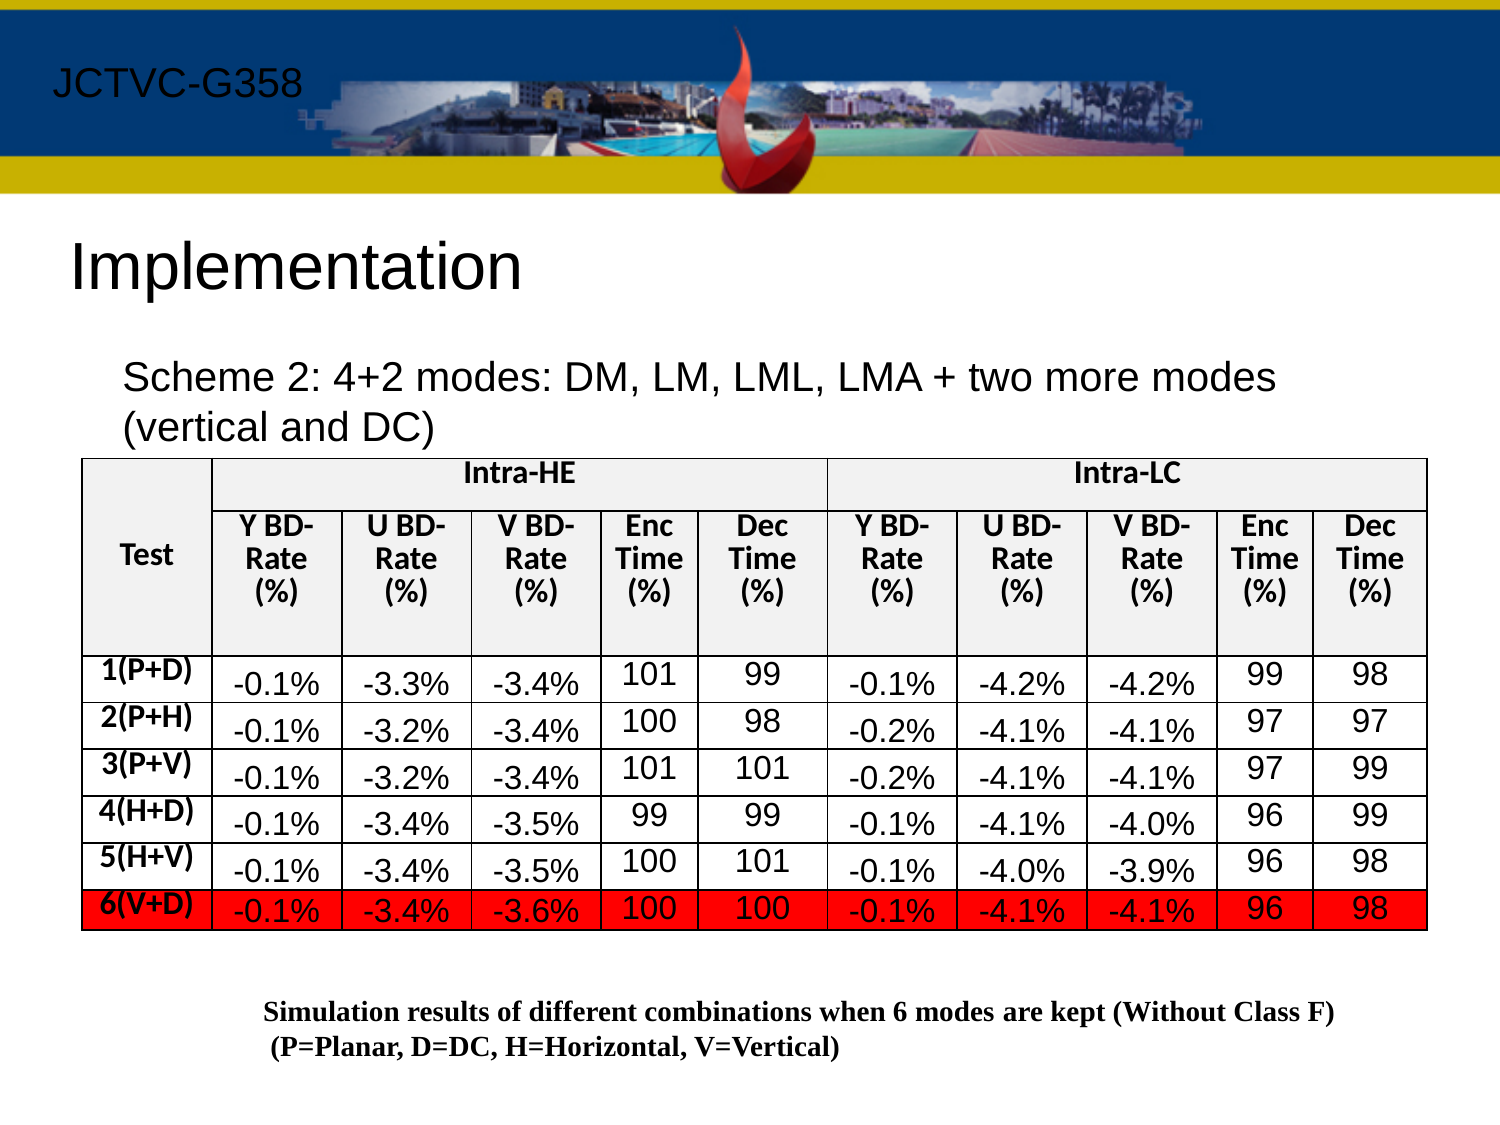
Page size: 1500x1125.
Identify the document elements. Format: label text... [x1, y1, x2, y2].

table_cell V BD-Rate (%) [472, 512, 600, 655]
table_cell 97 [1218, 703, 1312, 748]
table_cell -0.2% [828, 750, 956, 795]
table_cell -0.2% [828, 703, 956, 748]
table_cell 5(H+V) [83, 844, 211, 889]
table_cell 100 [602, 891, 697, 929]
table_cell -0.1% [213, 891, 341, 929]
table_cell Y BD-Rate (%) [213, 512, 341, 655]
table_cell -4.1% [958, 750, 1086, 795]
table_cell -0.1% [213, 703, 341, 748]
table_cell -3.4% [343, 844, 471, 889]
table_cell 98 [699, 703, 827, 748]
table_cell 98 [1314, 657, 1426, 702]
table_cell -3.4% [343, 797, 471, 842]
table_cell -4.1% [1088, 703, 1216, 748]
table_cell -0.1% [828, 844, 956, 889]
table_cell -4.2% [1088, 657, 1216, 702]
table_cell -3.4% [472, 703, 600, 748]
table_cell 97 [1218, 750, 1312, 795]
picture [0, 0, 1500, 1125]
table_cell 101 [602, 657, 697, 702]
table_cell -3.5% [472, 844, 600, 889]
text_box Scheme 2: 4+2 modes: DM, LM, LML, LMA + two more modes (vertical and DC) [107, 342, 1353, 508]
table_cell 4(H+D) [83, 797, 211, 842]
table_cell 96 [1218, 797, 1312, 842]
title JCTVC-G358 [37, 0, 1476, 163]
table_cell -4.1% [958, 797, 1086, 842]
table_cell -3.4% [343, 891, 471, 929]
table_cell 96 [1218, 891, 1312, 929]
table_cell -3.6% [472, 891, 600, 929]
table_cell 1(P+D) [83, 657, 211, 702]
table_cell U BD-Rate (%) [958, 512, 1086, 655]
table_cell 6(V+D) [83, 891, 211, 929]
table_cell 97 [1314, 703, 1426, 748]
table_cell -3.2% [343, 703, 471, 748]
table_cell -3.9% [1088, 844, 1216, 889]
table_cell -0.1% [828, 891, 956, 929]
table_cell -0.1% [828, 797, 956, 842]
table_cell 101 [699, 750, 827, 795]
table_cell -0.1% [828, 657, 956, 702]
table_cell -0.1% [213, 797, 341, 842]
table_cell 101 [602, 750, 697, 795]
text_box Implementation [52, 215, 542, 310]
table_cell -4.0% [1088, 797, 1216, 842]
table_cell U BD-Rate (%) [343, 512, 471, 655]
table_cell 99 [1218, 657, 1312, 702]
table_cell 98 [1314, 844, 1426, 889]
table_cell Enc Time (%) [1218, 512, 1312, 655]
table_cell 100 [602, 703, 697, 748]
table_cell Enc Time (%) [602, 512, 697, 655]
table_cell -3.4% [472, 657, 600, 702]
table_cell -3.5% [472, 797, 600, 842]
table_cell 99 [1314, 797, 1426, 842]
table_cell -4.1% [958, 891, 1086, 929]
table_cell -0.1% [213, 750, 341, 795]
table_cell 100 [699, 891, 827, 929]
table_cell 101 [699, 844, 827, 889]
table_cell 3(P+V) [83, 750, 211, 795]
table_cell 99 [602, 797, 697, 842]
text_box Simulation results of different combinations when 6 modes are kept (Without Class F) (P=Planar, D=DC, H=Horizontal, V=Vertical) [248, 984, 1351, 1070]
table_cell Y BD-Rate (%) [828, 512, 956, 655]
table_cell -4.1% [1088, 750, 1216, 795]
table_header Intra-LC [828, 459, 1426, 510]
table_cell 99 [699, 797, 827, 842]
table_cell -4.1% [958, 703, 1086, 748]
table_cell 96 [1218, 844, 1312, 889]
table_cell 100 [602, 844, 697, 889]
table_cell 98 [1314, 891, 1426, 929]
table_cell -0.1% [213, 657, 341, 702]
table_cell -4.1% [1088, 891, 1216, 929]
table_cell Dec Time (%) [699, 512, 827, 655]
table_header Test [83, 459, 211, 655]
table_cell 99 [1314, 750, 1426, 795]
table_cell 2(P+H) [83, 703, 211, 748]
table_cell V BD-Rate (%) [1088, 512, 1216, 655]
table_cell -4.0% [958, 844, 1086, 889]
table_cell -3.3% [343, 657, 471, 702]
table_cell -4.2% [958, 657, 1086, 702]
table_cell -3.2% [343, 750, 471, 795]
table_cell -3.4% [472, 750, 600, 795]
table_cell 99 [699, 657, 827, 702]
table_cell -0.1% [213, 844, 341, 889]
table_cell Dec Time (%) [1314, 512, 1426, 655]
